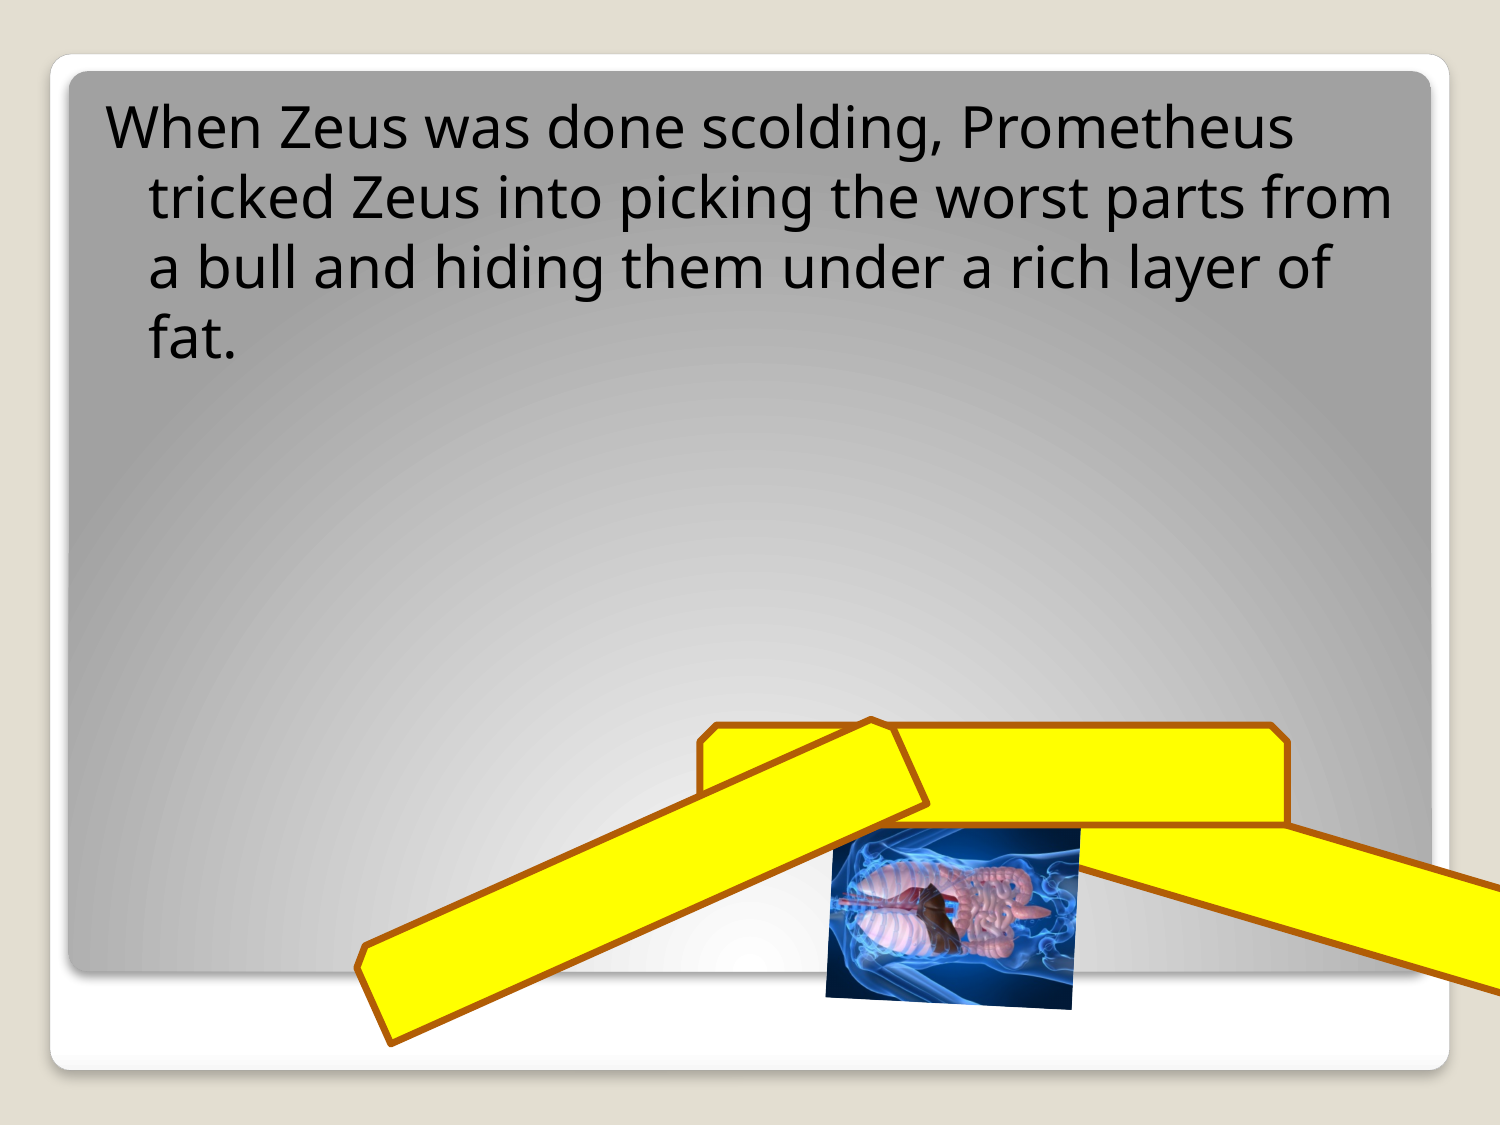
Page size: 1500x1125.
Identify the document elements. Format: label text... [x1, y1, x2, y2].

list When Zeus was done scolding, Prometheus tricked Zeus into picking the worst parts from a bull and hiding them under a rich layer of fat. [75, 75, 1418, 762]
picture [826, 787, 1080, 1035]
text_box [888, 721, 1291, 829]
text_box [696, 721, 856, 793]
text_box [353, 716, 923, 1048]
text_box [1079, 822, 1500, 997]
